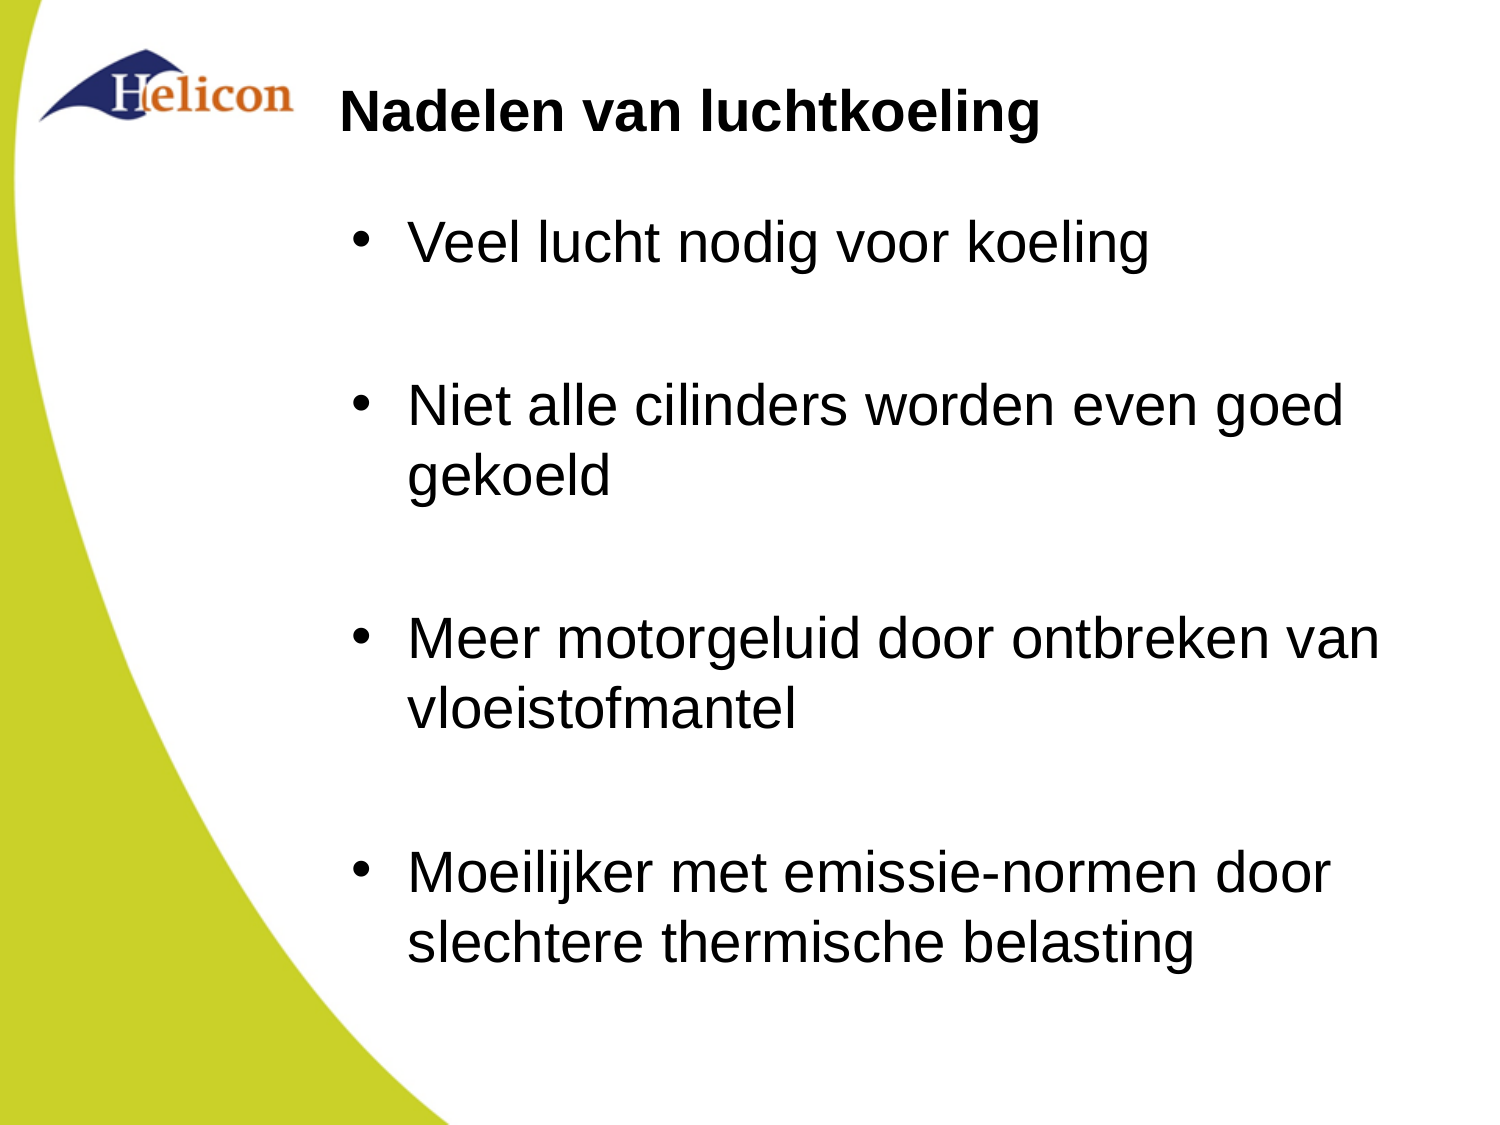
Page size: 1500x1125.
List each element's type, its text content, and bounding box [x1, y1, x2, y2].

picture [0, 0, 1500, 1125]
list Veel lucht nodig voor koeling Niet alle cilinders worden even goed gekoeld Meer motorgeluid door ontbreken van vloeistofmantel Moeilijker met emissie-normen door slechtere thermische belasting [336, 196, 1425, 1005]
title Nadelen van luchtkoeling [324, 54, 1415, 161]
